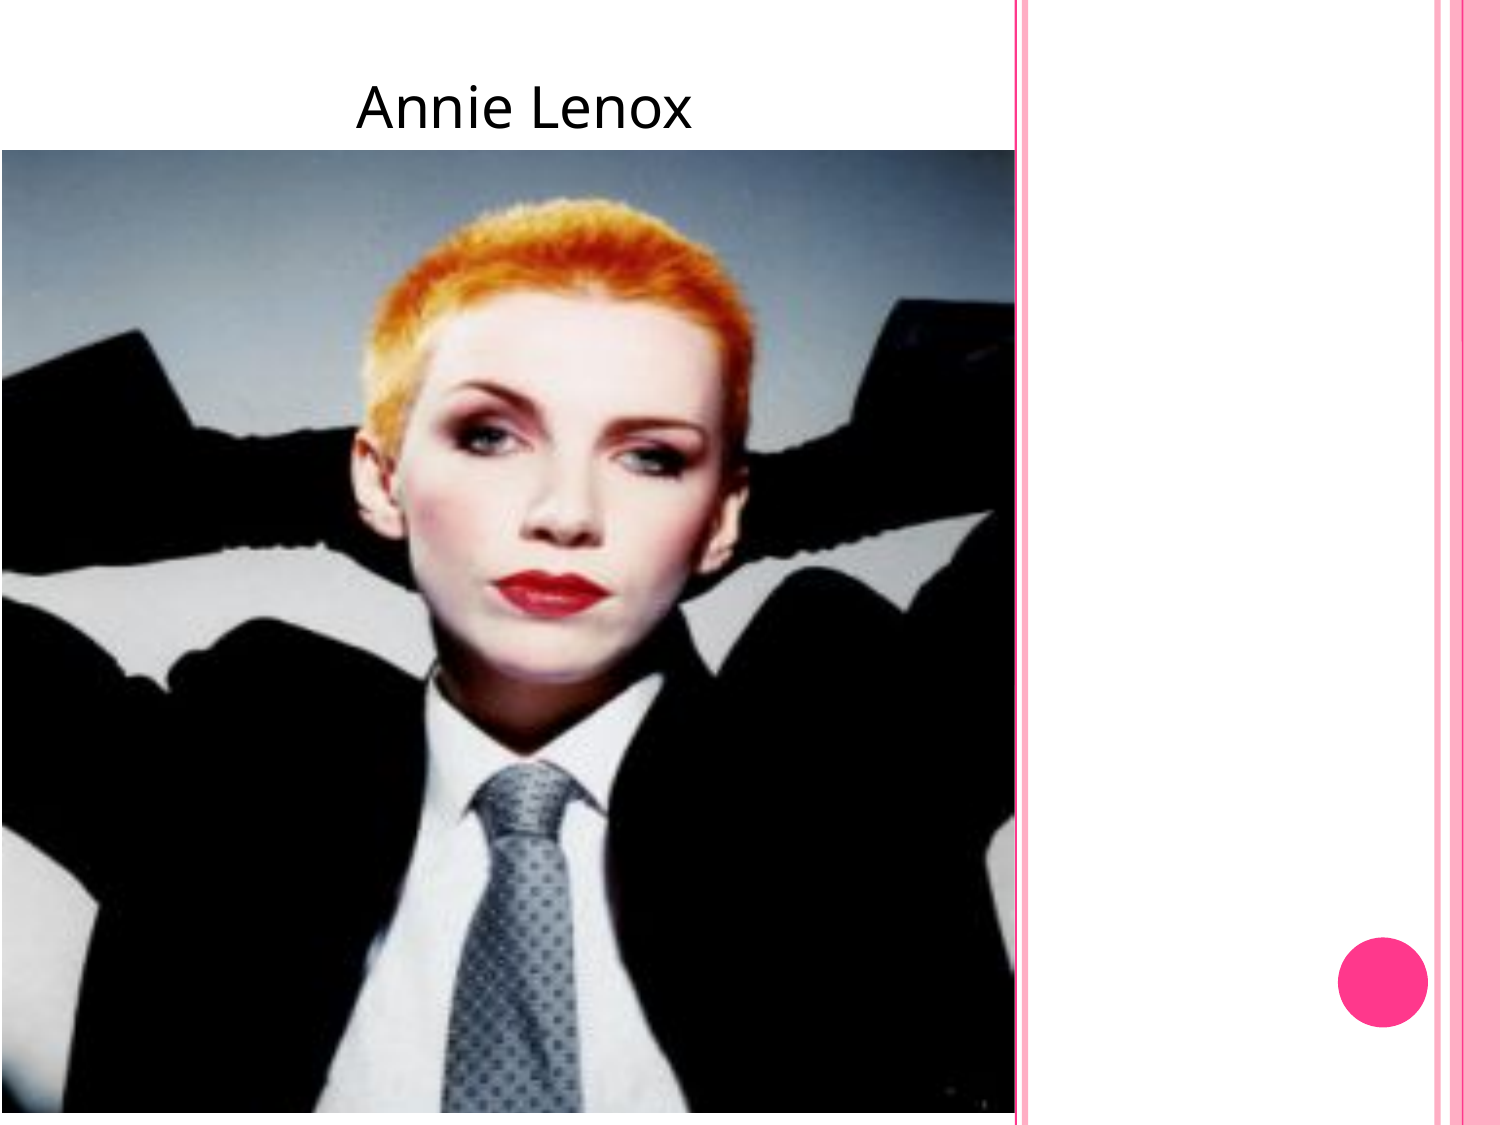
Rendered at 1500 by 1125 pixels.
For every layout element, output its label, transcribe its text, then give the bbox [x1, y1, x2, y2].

list Annie Lenox [137, 62, 913, 146]
picture [1, 149, 1015, 1113]
